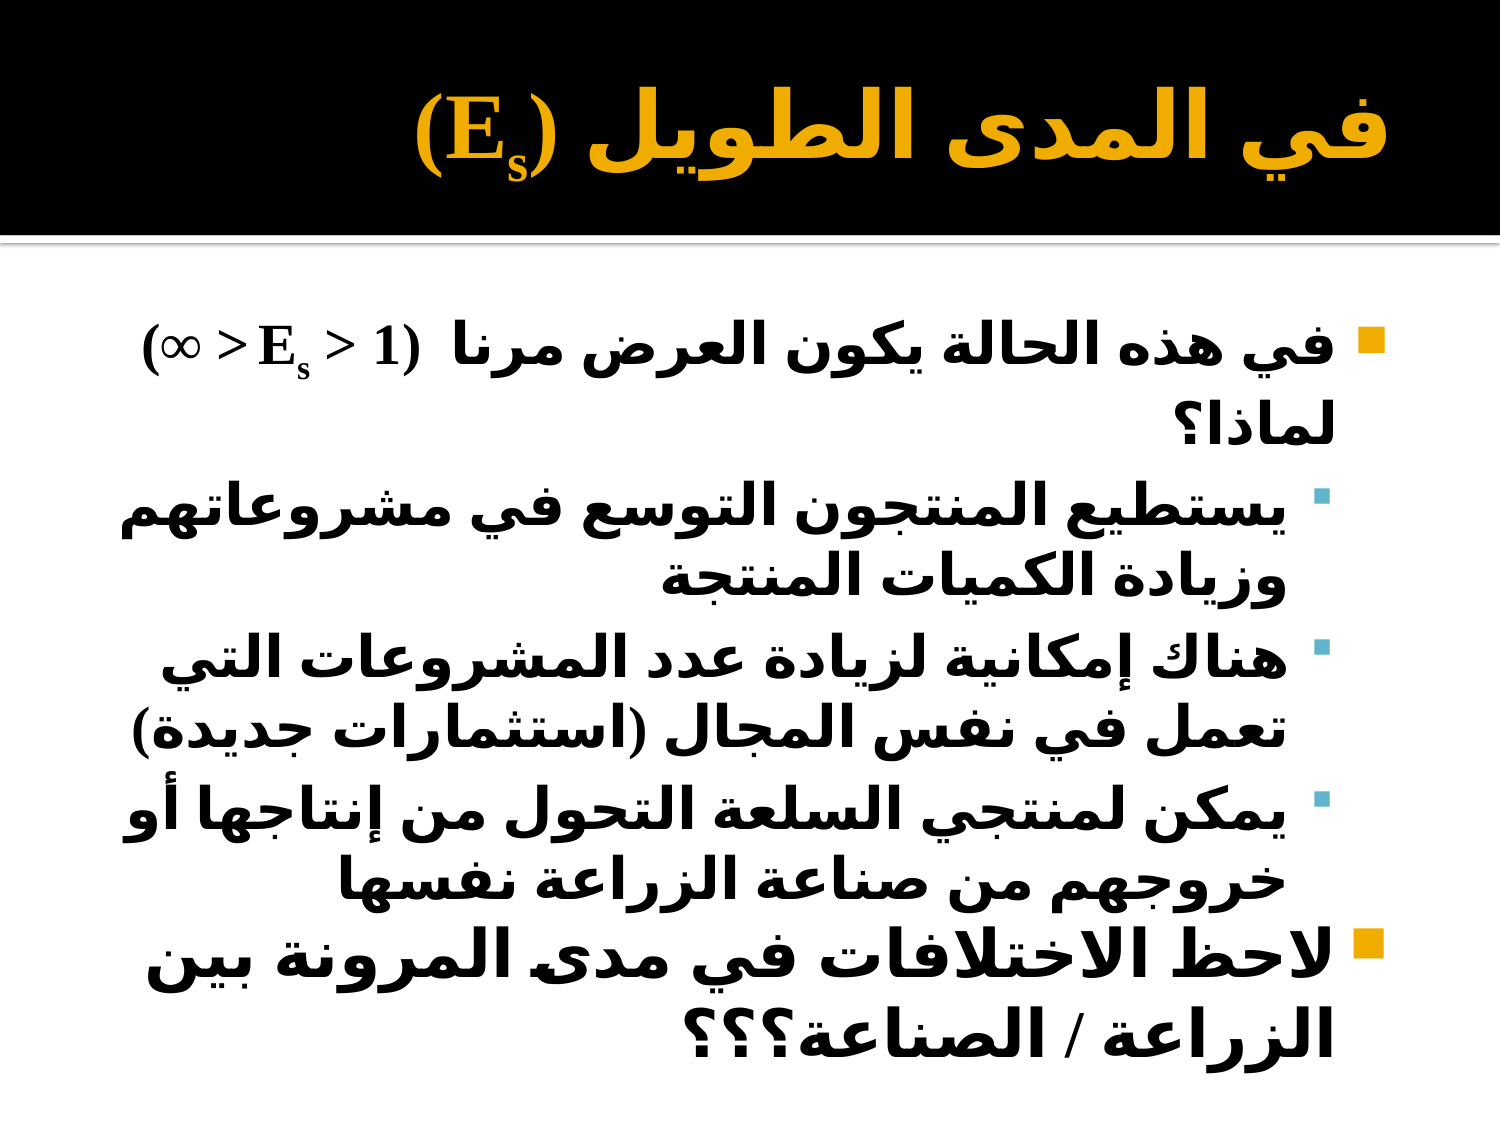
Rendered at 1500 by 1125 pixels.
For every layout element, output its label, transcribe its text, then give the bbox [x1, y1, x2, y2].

list في هذه الحالة يكون العرض مرنا (1 < Es < ∞) لماذا؟ يستطيع المنتجون التوسع في مشروعاتهم وزيادة الكميات المنتجة هناك إمكانية لزيادة عدد المشروعات التي تعمل في نفس المجال (استثمارات جديدة) يمكن لمنتجي السلعة التحول من إنتاجها أو خروجهم من صناعة الزراعة نفسها لاحظ الاختلافات في مدى المرونة بين الزراعة / الصناعة؟؟؟ [75, 291, 1425, 1050]
title في المدى الطويل (Es) [75, 25, 1425, 231]
